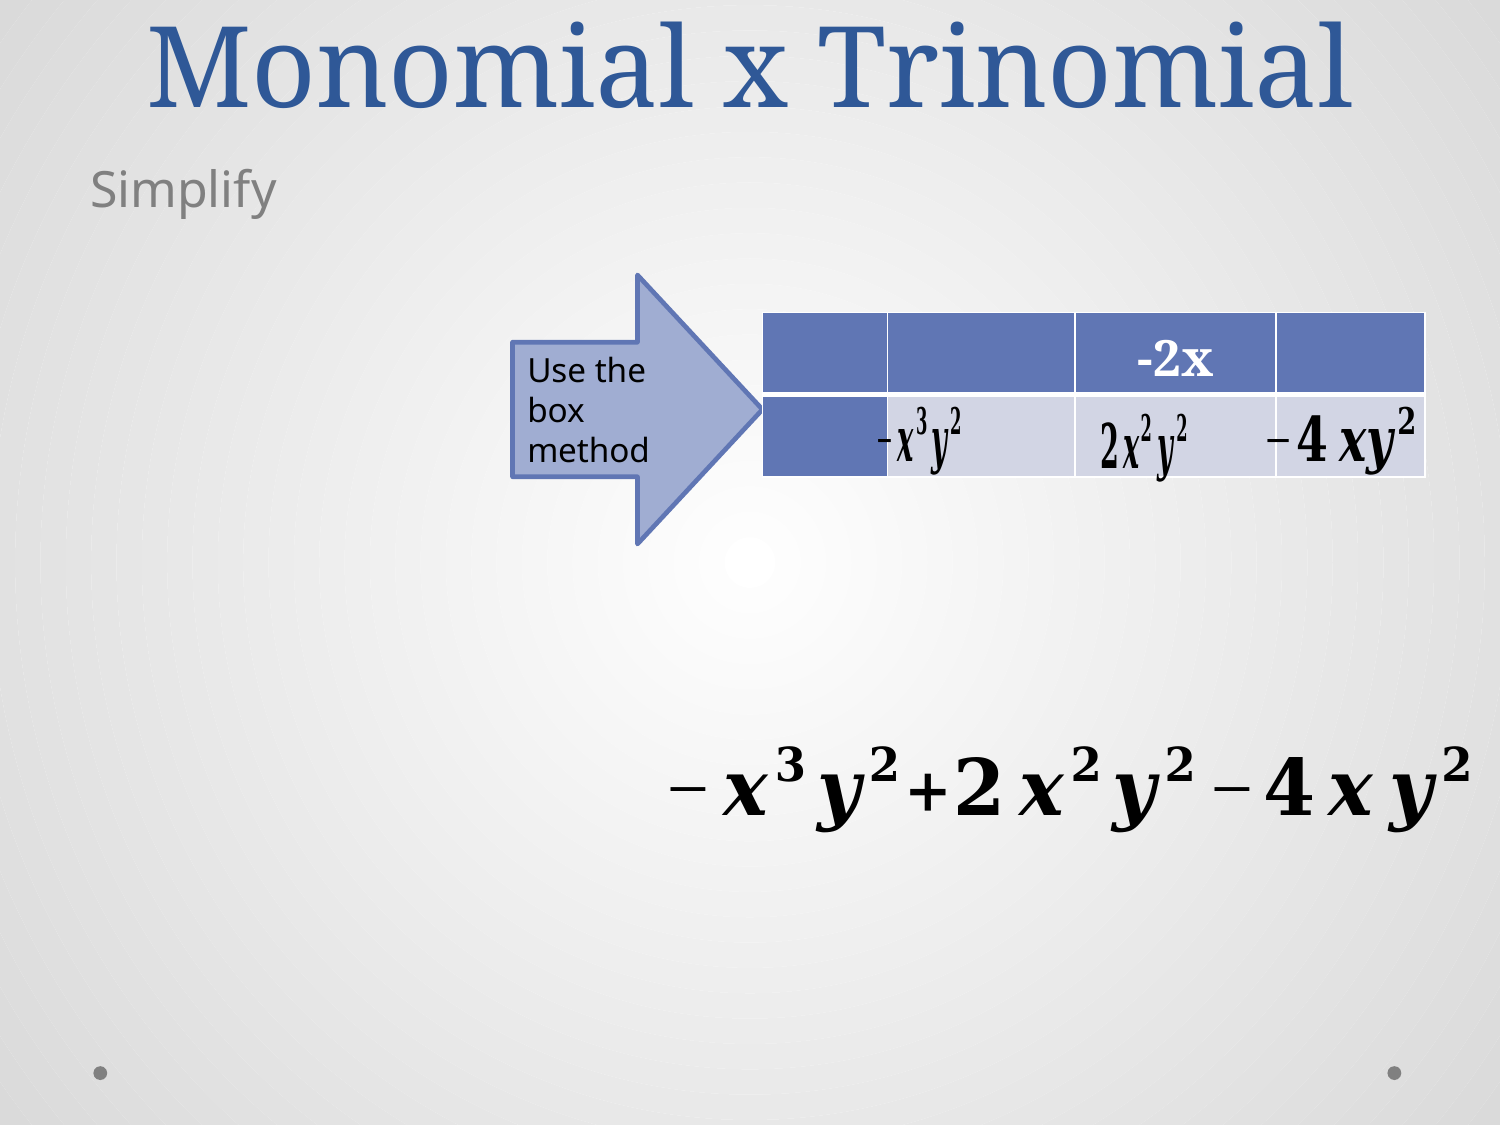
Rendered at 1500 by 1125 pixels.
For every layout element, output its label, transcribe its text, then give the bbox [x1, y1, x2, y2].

text_box Use the box method [510, 272, 762, 547]
title Monomial x Trinomial [75, 0, 1425, 138]
